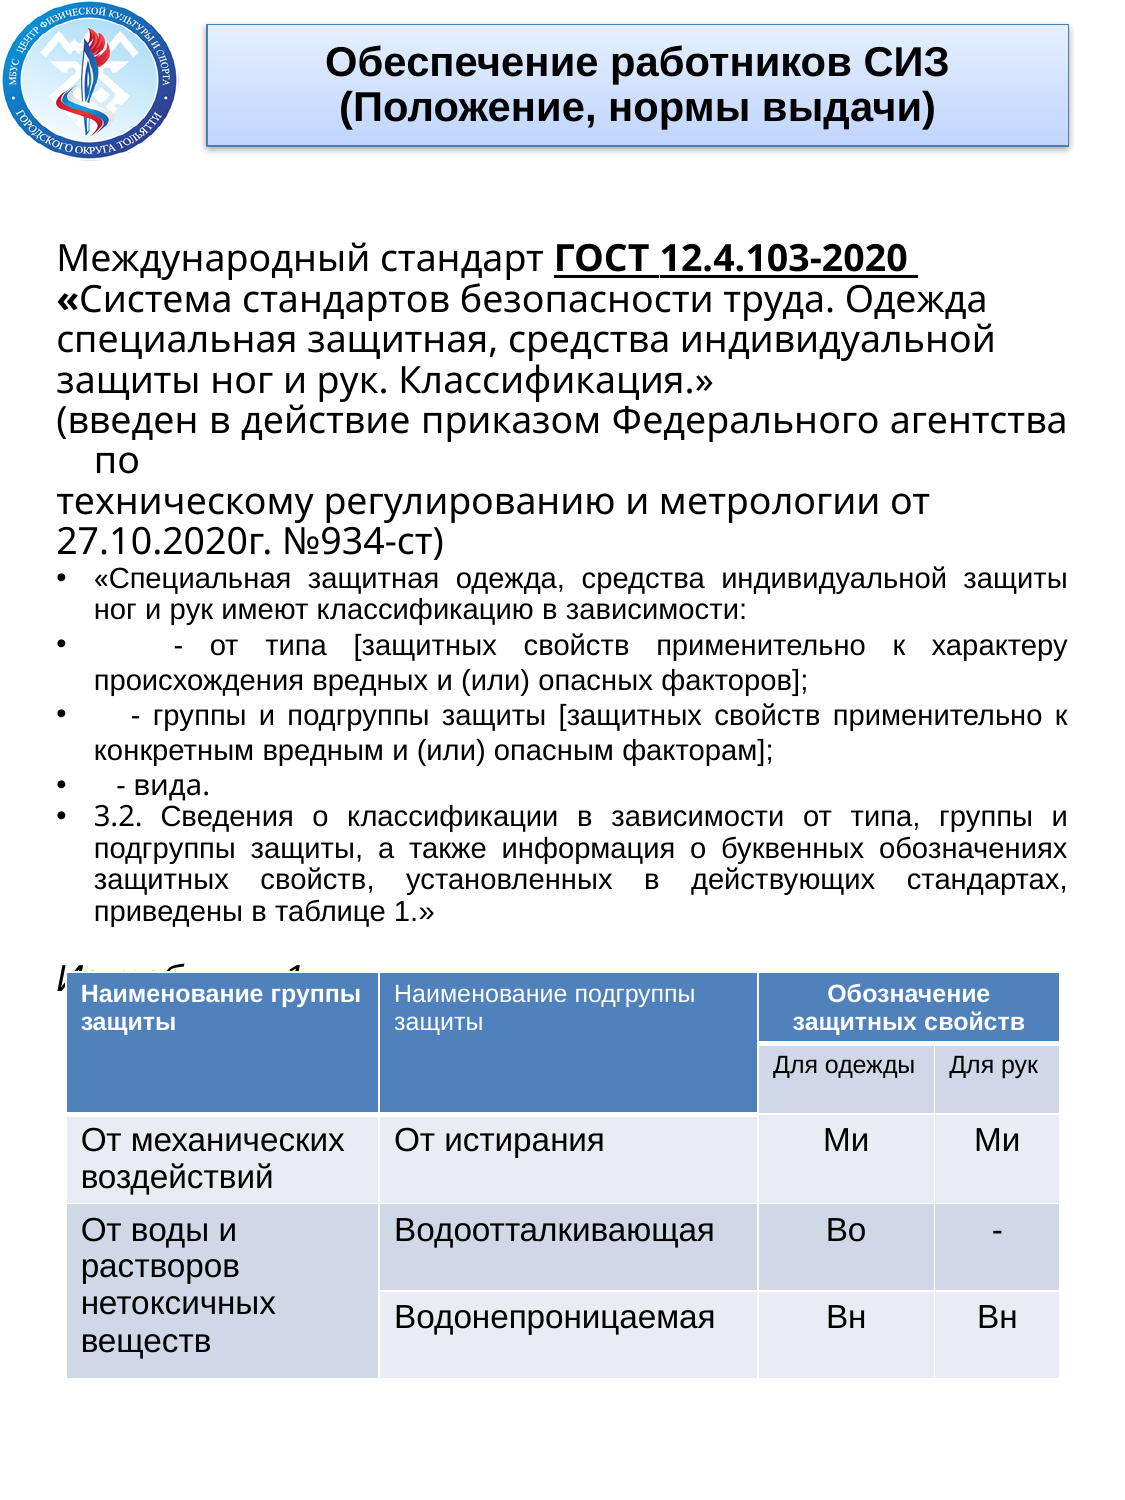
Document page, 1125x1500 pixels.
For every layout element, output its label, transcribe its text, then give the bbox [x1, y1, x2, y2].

table_header Обозначение защитных свойств [759, 973, 1059, 1041]
table_cell - [935, 1204, 1059, 1290]
table_cell Вн [935, 1292, 1059, 1378]
table_header Наименование группы защиты [67, 973, 378, 1112]
title Обеспечение работников СИЗ (Положение, нормы выдачи) [206, 24, 1069, 147]
table_cell Ми [759, 1115, 934, 1203]
table_cell Для одежды [759, 1046, 934, 1113]
table_cell Водоотталкивающая [380, 1204, 757, 1290]
table_cell Для рук [935, 1046, 1059, 1113]
table_cell От механических воздействий [67, 1117, 378, 1203]
table_cell Вн [759, 1292, 934, 1378]
table_header Наименование подгруппы защиты [380, 973, 757, 1112]
table_cell Во [759, 1204, 934, 1290]
picture [0, 0, 179, 161]
table_cell От воды и растворов нетоксичных веществ [67, 1204, 378, 1378]
table_cell От истирания [380, 1117, 757, 1203]
table_cell Водонепроницаемая [380, 1292, 757, 1378]
table_cell Ми [935, 1115, 1059, 1203]
subtitle Международный стандарт ГОСТ 12.4.103-2020 «Система стандартов безопасности труда. Одежда специальная защитная, средства индивидуальной защиты ног и рук. Классификация.» (введен в действие приказом Федерального агентства по техническому регулированию и метрологии от 27.10.2020г. №934-ст) «Специальная защитная одежда, средства индивидуальной защиты ног и рук имеют классификацию в зависимости: - от типа [защитных свойств применительно к характеру происхождения вредных и (или) опасных факторов]; - группы и подгруппы защиты [защитных свойств применительно к конкретным вредным и (или) опасным факторам]; - вида. 3.2. Сведения о классификации в зависимости от типа, группы и подгруппы защиты, а также информация о буквенных обозначениях защитных свойств, установленных в действующих стандартах, приведены в таблице 1.» Из таблицы 1: [56, 204, 1069, 1340]
